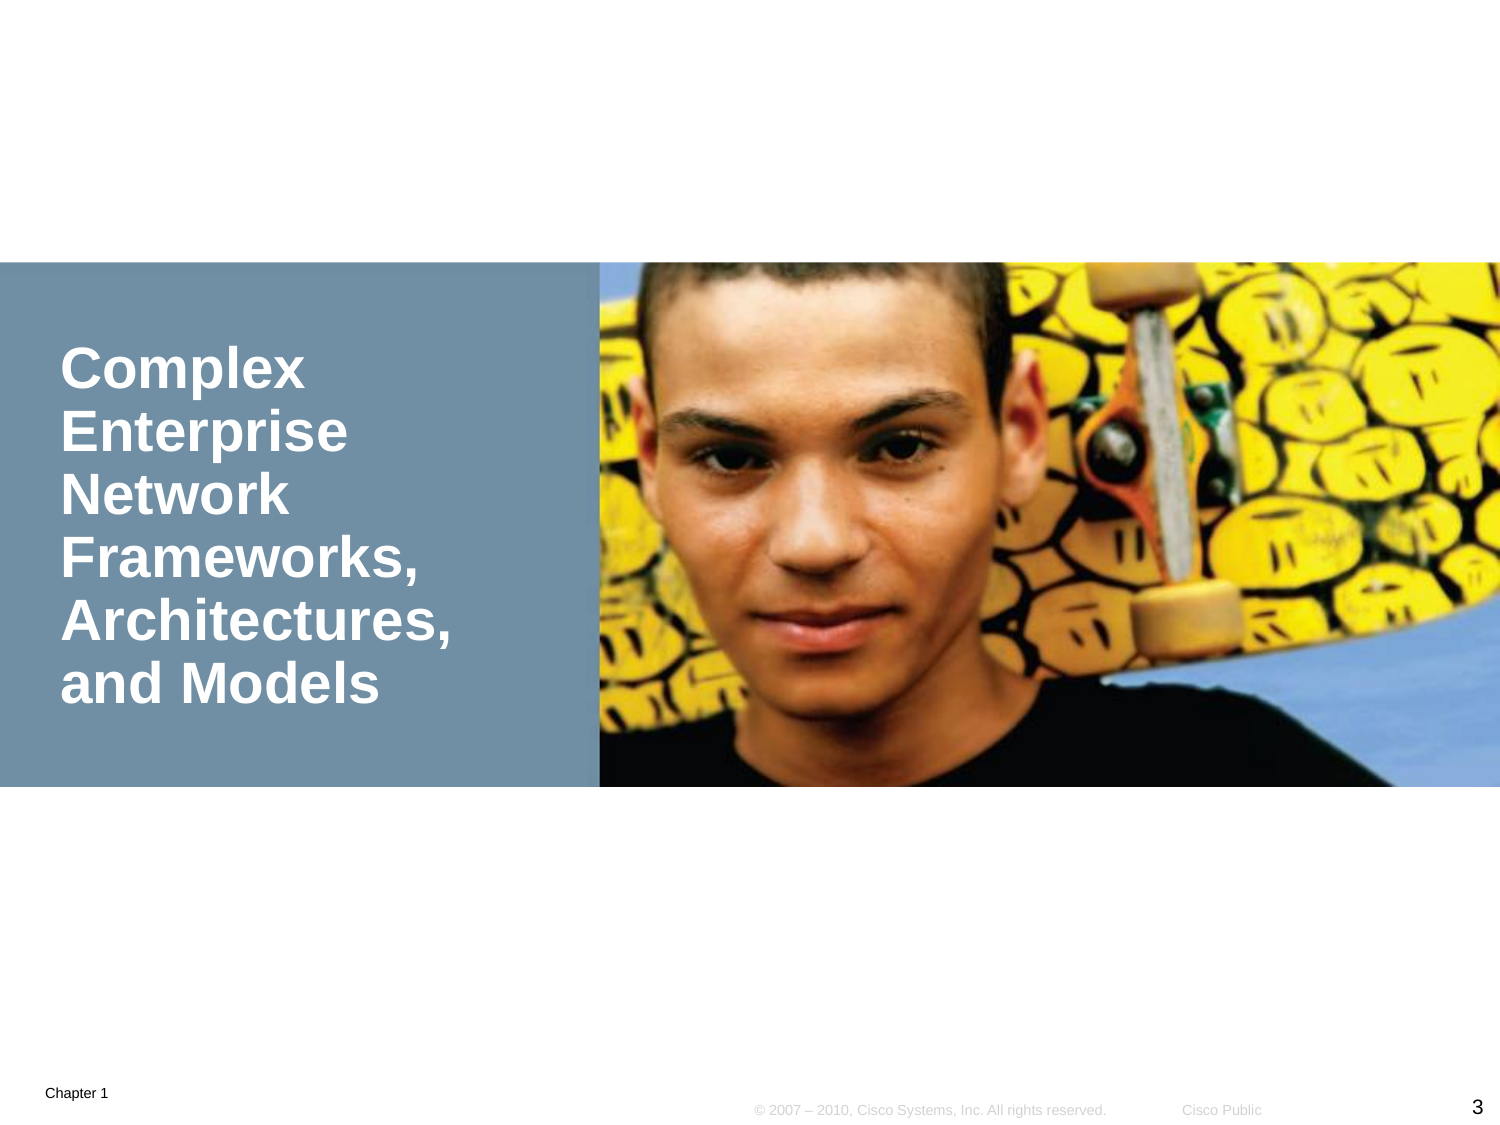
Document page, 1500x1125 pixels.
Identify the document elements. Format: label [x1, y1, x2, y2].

picture [0, 262, 1500, 787]
text_box [0, 0, 1500, 261]
